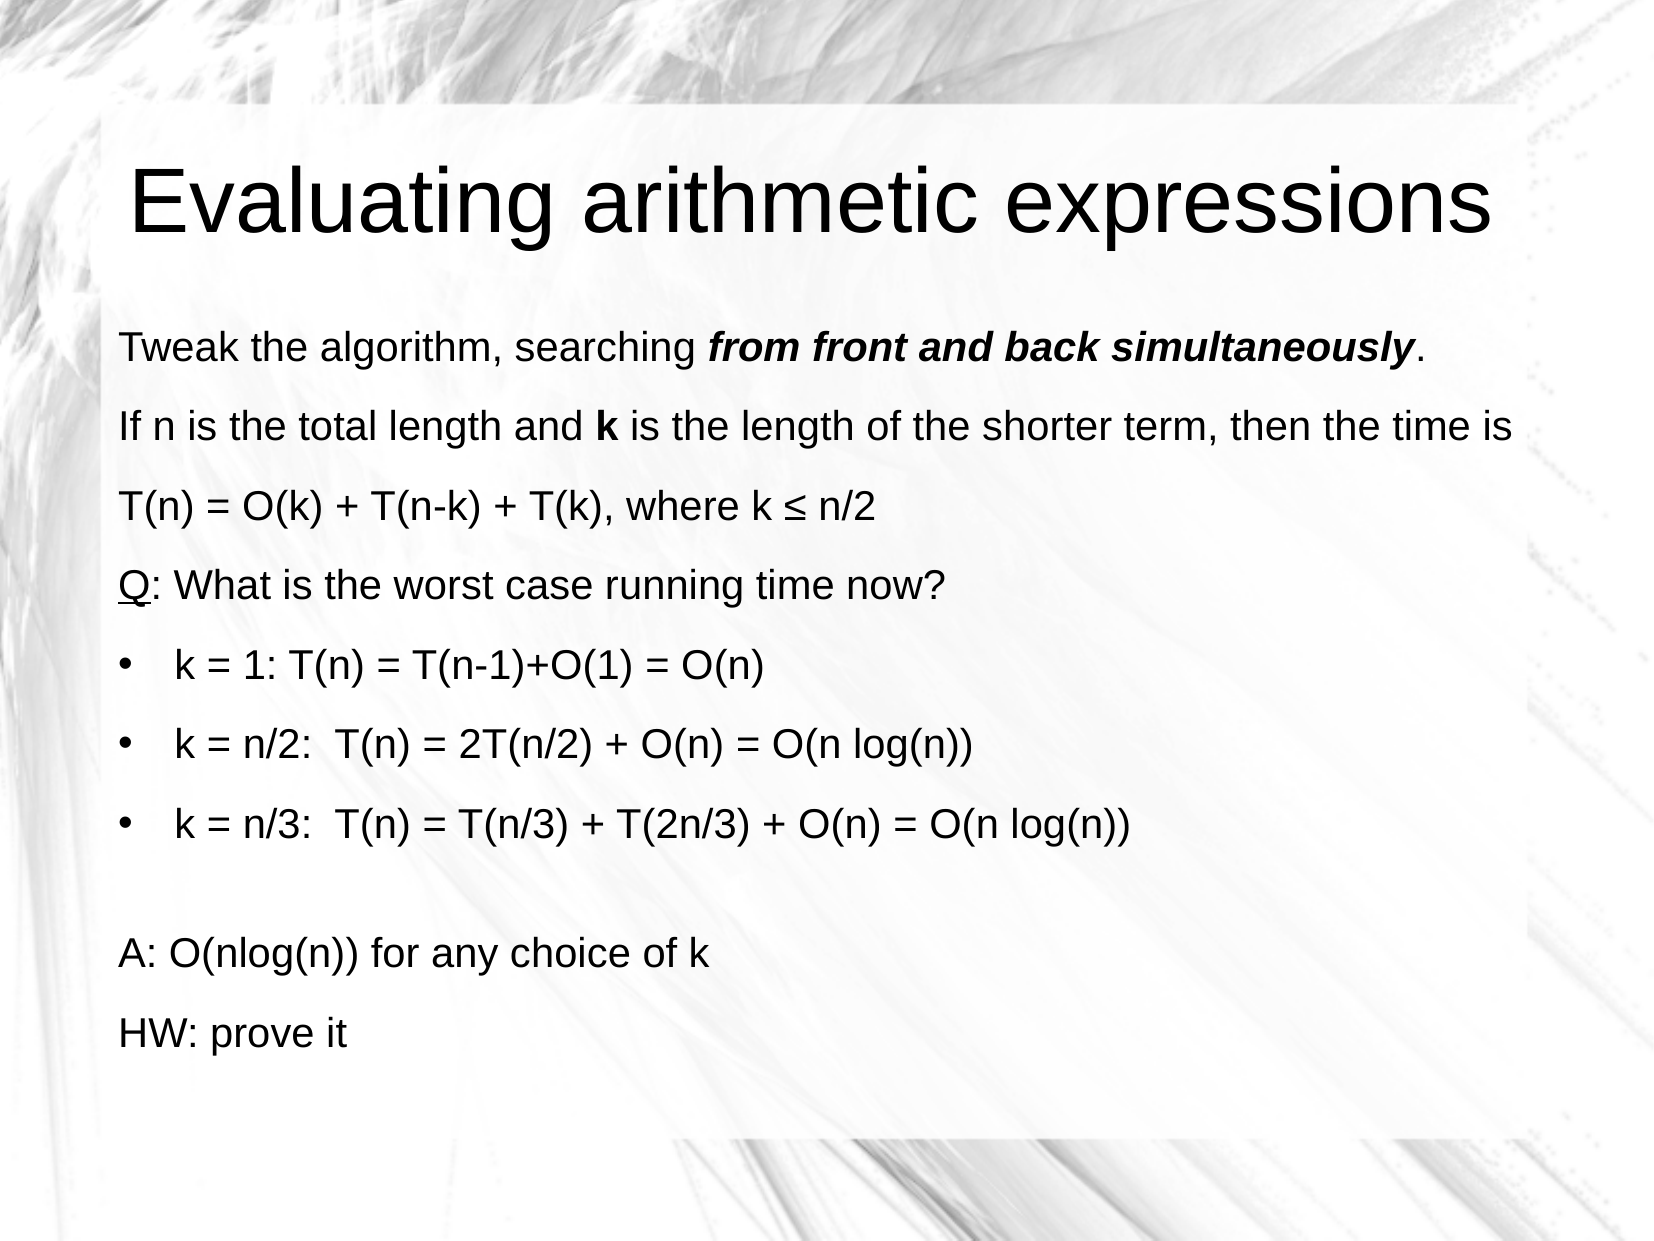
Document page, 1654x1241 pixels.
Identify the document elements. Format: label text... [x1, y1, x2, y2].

title Evaluating arithmetic expressions [118, 112, 1506, 281]
picture [0, 0, 1654, 1241]
list Tweak the algorithm, searching from front and back simultaneously. If n is the total length and k is the length of the shorter term, then the time is T(n) = O(k) + T(n-k) + T(k), where k ≤ n/2 Q: What is the worst case running time now? k = 1: T(n) = T(n-1)+O(1) = O(n) k = n/2: T(n) = 2T(n/2) + O(n) = O(n log(n)) k = n/3: T(n) = T(n/3) + T(2n/3) + O(n) = O(n log(n)) A: O(nlog(n)) for any choice of k HW: prove it [118, 319, 1571, 1102]
